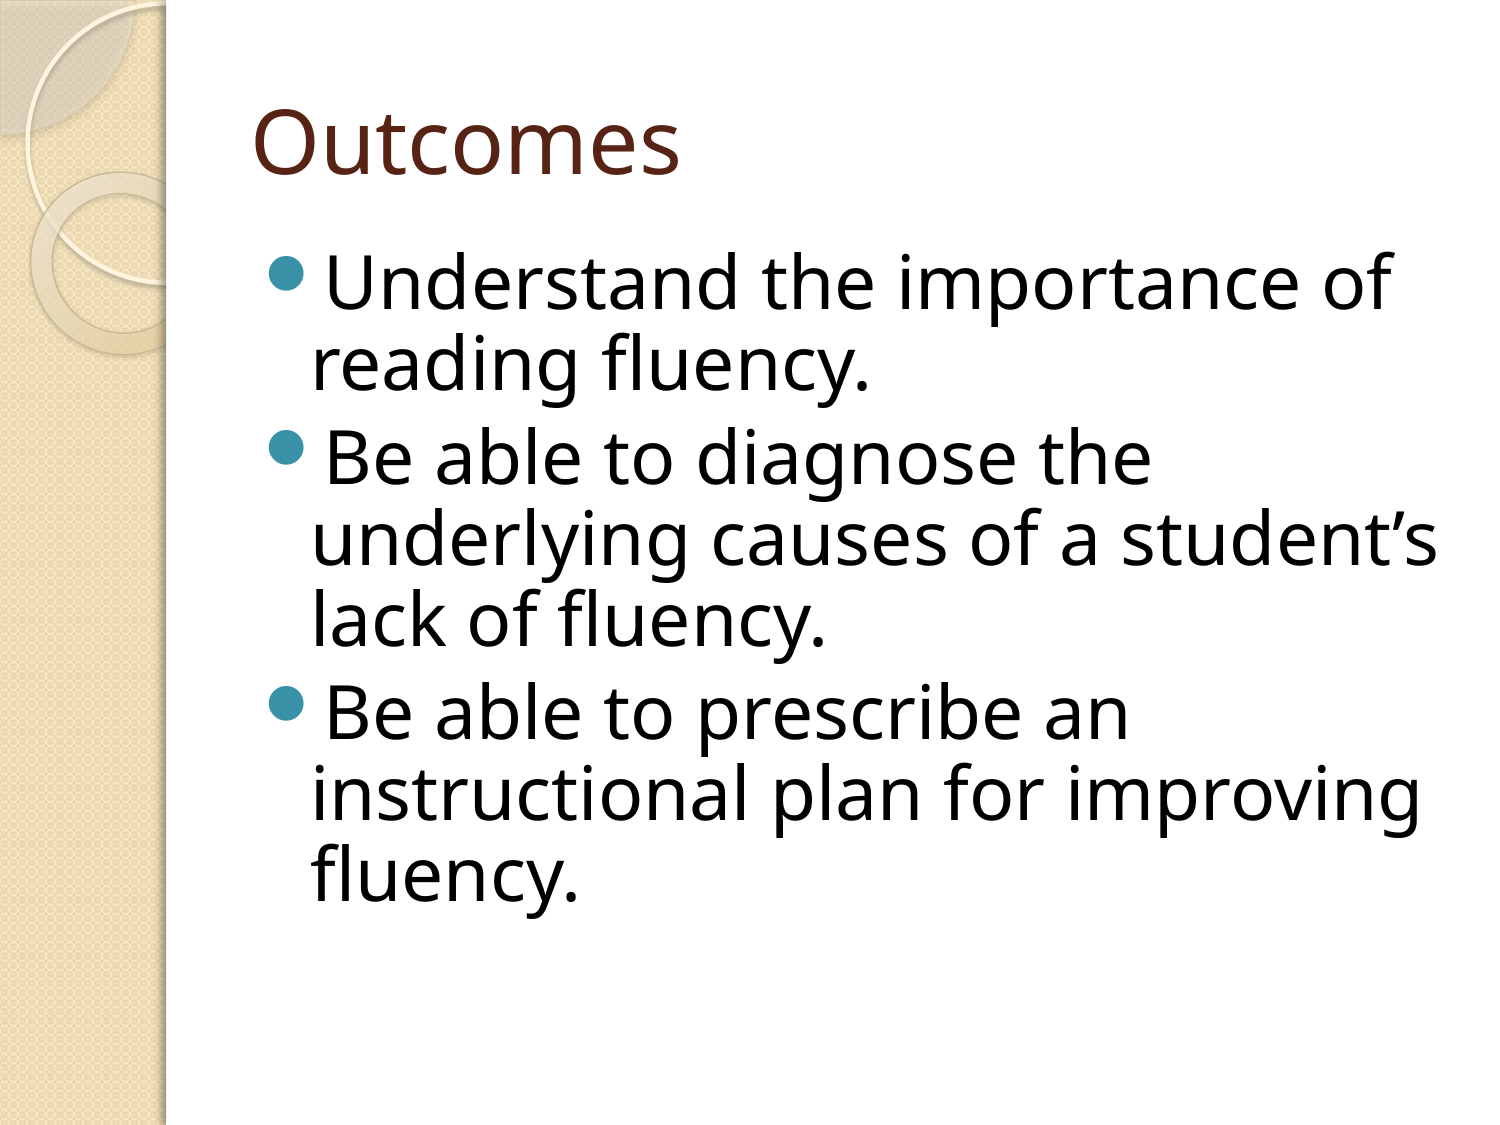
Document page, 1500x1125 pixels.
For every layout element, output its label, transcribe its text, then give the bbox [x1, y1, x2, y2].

list Understand the importance of reading fluency. Be able to diagnose the underlying causes of a student’s lack of fluency. Be able to prescribe an instructional plan for improving fluency. [235, 237, 1466, 1026]
title Outcomes [235, 45, 1466, 233]
